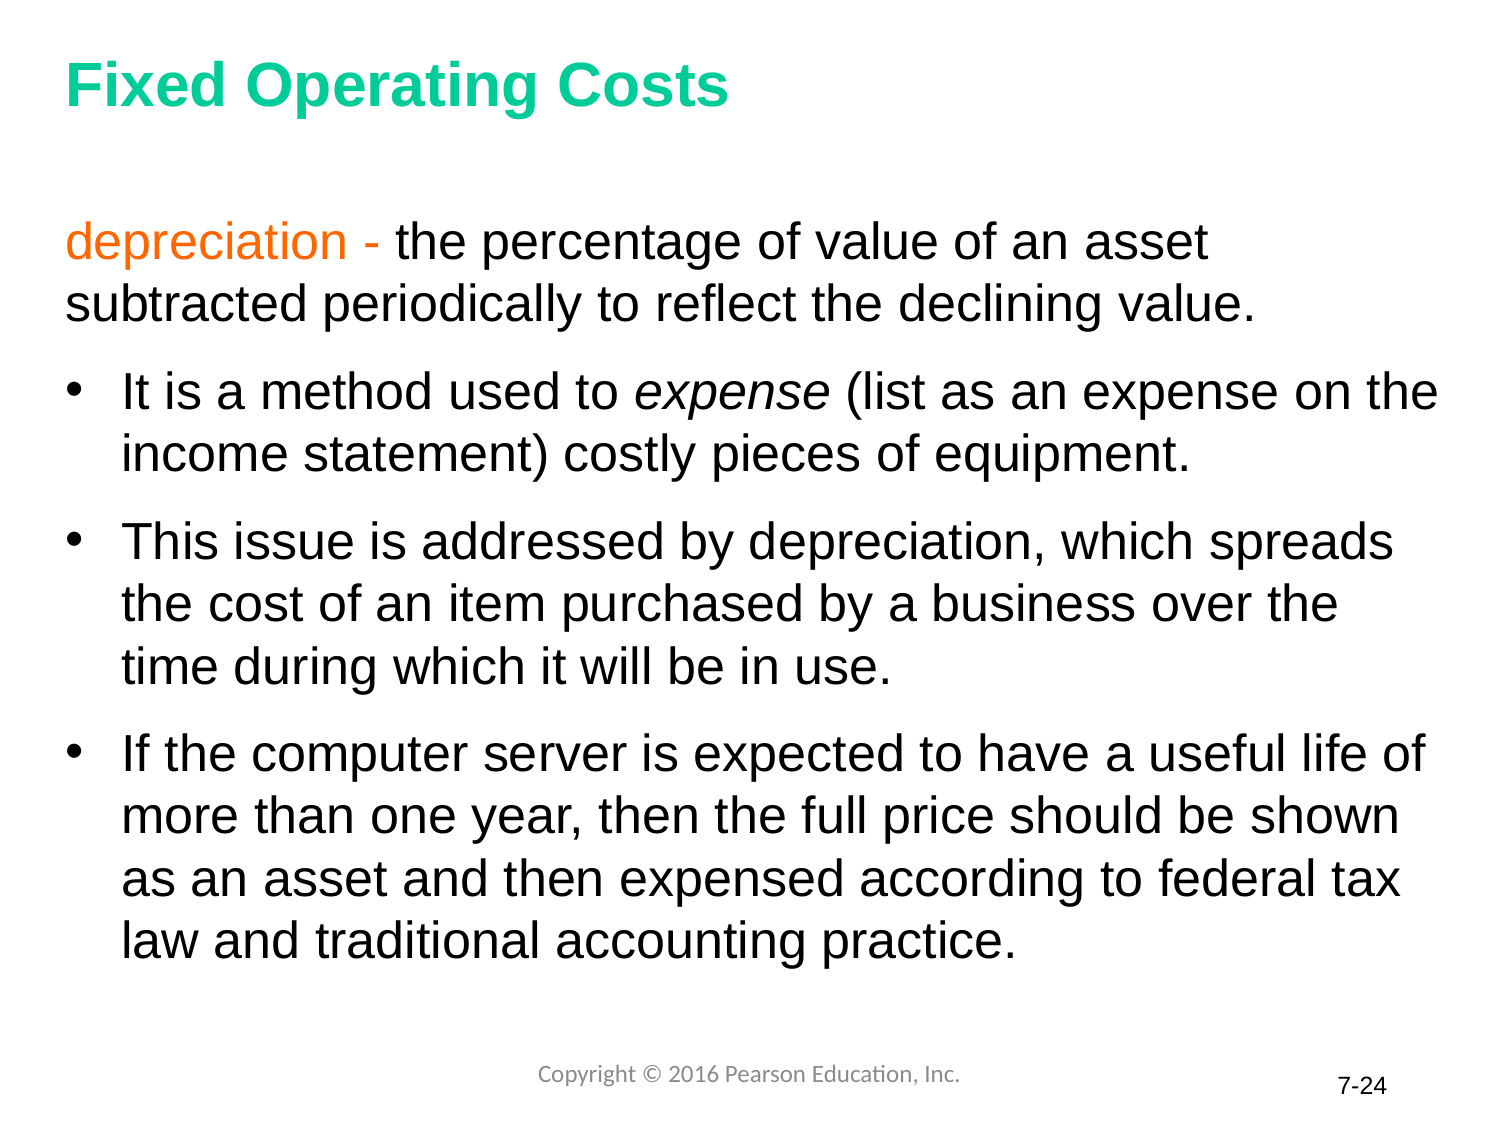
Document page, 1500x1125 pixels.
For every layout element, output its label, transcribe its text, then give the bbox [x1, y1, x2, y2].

title Fixed Operating Costs [50, 0, 1400, 175]
list depreciation - the percentage of value of an asset subtracted periodically to reflect the declining value. It is a method used to expense (list as an expense on the income statement) costly pieces of equipment. This issue is addressed by depreciation, which spreads the cost of an item purchased by a business over the time during which it will be in use. If the computer server is expected to have a useful life of more than one year, then the full price should be shown as an asset and then expensed according to federal tax law and traditional accounting practice. [50, 200, 1463, 1125]
